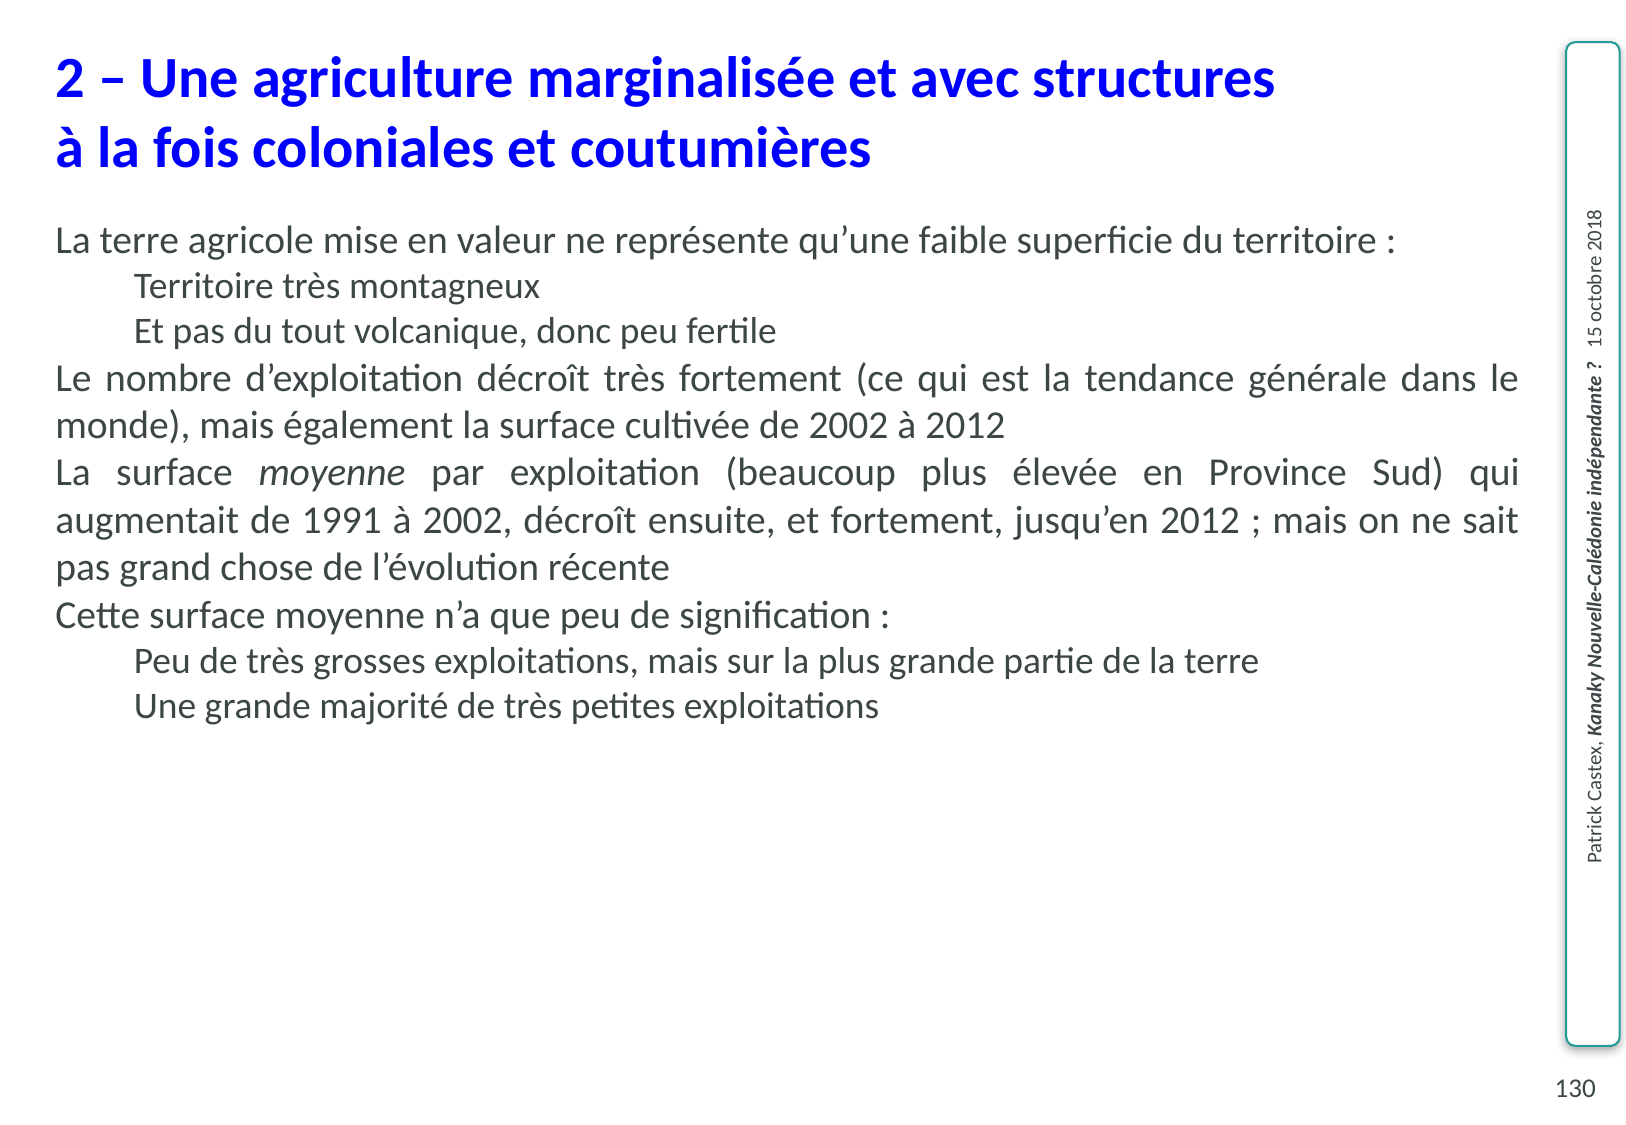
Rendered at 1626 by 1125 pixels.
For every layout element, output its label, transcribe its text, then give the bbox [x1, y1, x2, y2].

title 2 – Une agriculture marginalisée et avec structures à la fois coloniales et coutumières [40, 31, 1560, 180]
list La terre agricole mise en valeur ne représente qu’une faible superficie du territoire : Territoire très montagneux Et pas du tout volcanique, donc peu fertile Le nombre d’exploitation décroît très fortement (ce qui est la tendance générale dans le monde), mais également la surface cultivée de 2002 à 2012 La surface moyenne par exploitation (beaucoup plus élevée en Province Sud) qui augmentait de 1991 à 2002, décroît ensuite, et fortement, jusqu’en 2012 ; mais on ne sait pas grand chose de l’évolution récente Cette surface moyenne n’a que peu de signification : Peu de très grosses exploitations, mais sur la plus grande partie de la terre Une grande majorité de très petites exploitations [40, 159, 1537, 1025]
